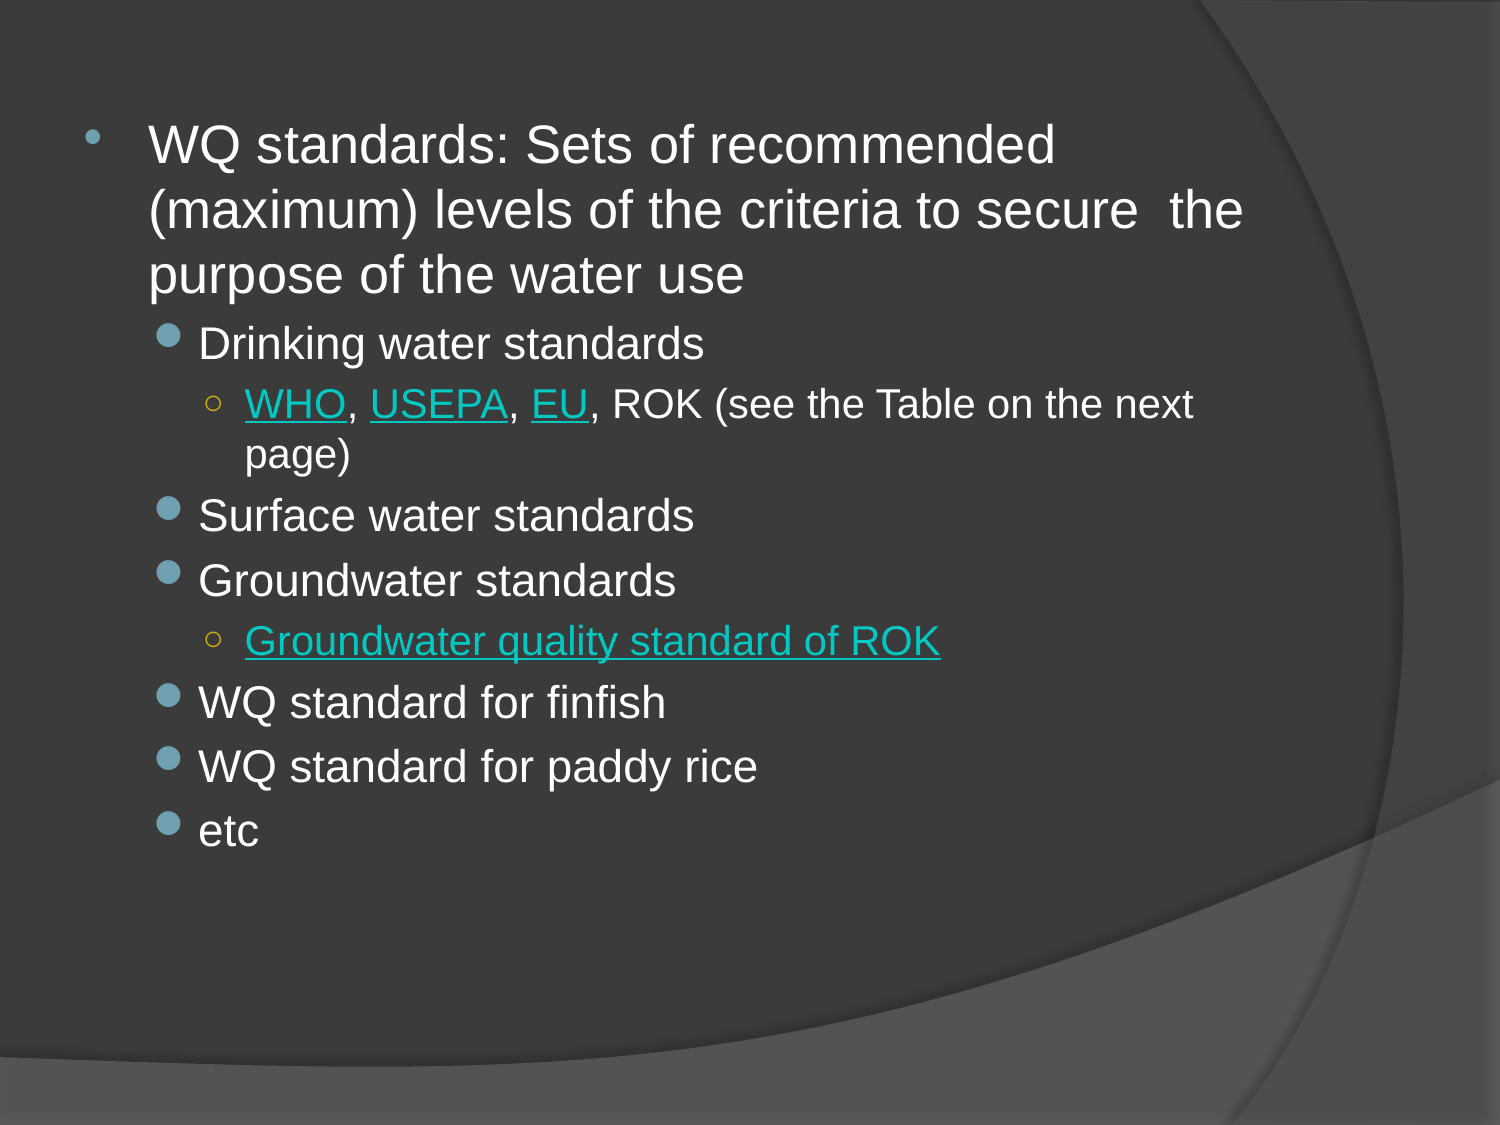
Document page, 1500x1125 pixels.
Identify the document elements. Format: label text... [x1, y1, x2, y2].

list WQ standards: Sets of recommended (maximum) levels of the criteria to secure the purpose of the water use Drinking water standards WHO, USEPA, EU, ROK (see the Table on the next page) Surface water standards Groundwater standards Groundwater quality standard of ROK WQ standard for finfish WQ standard for paddy rice etc [64, 101, 1290, 1047]
